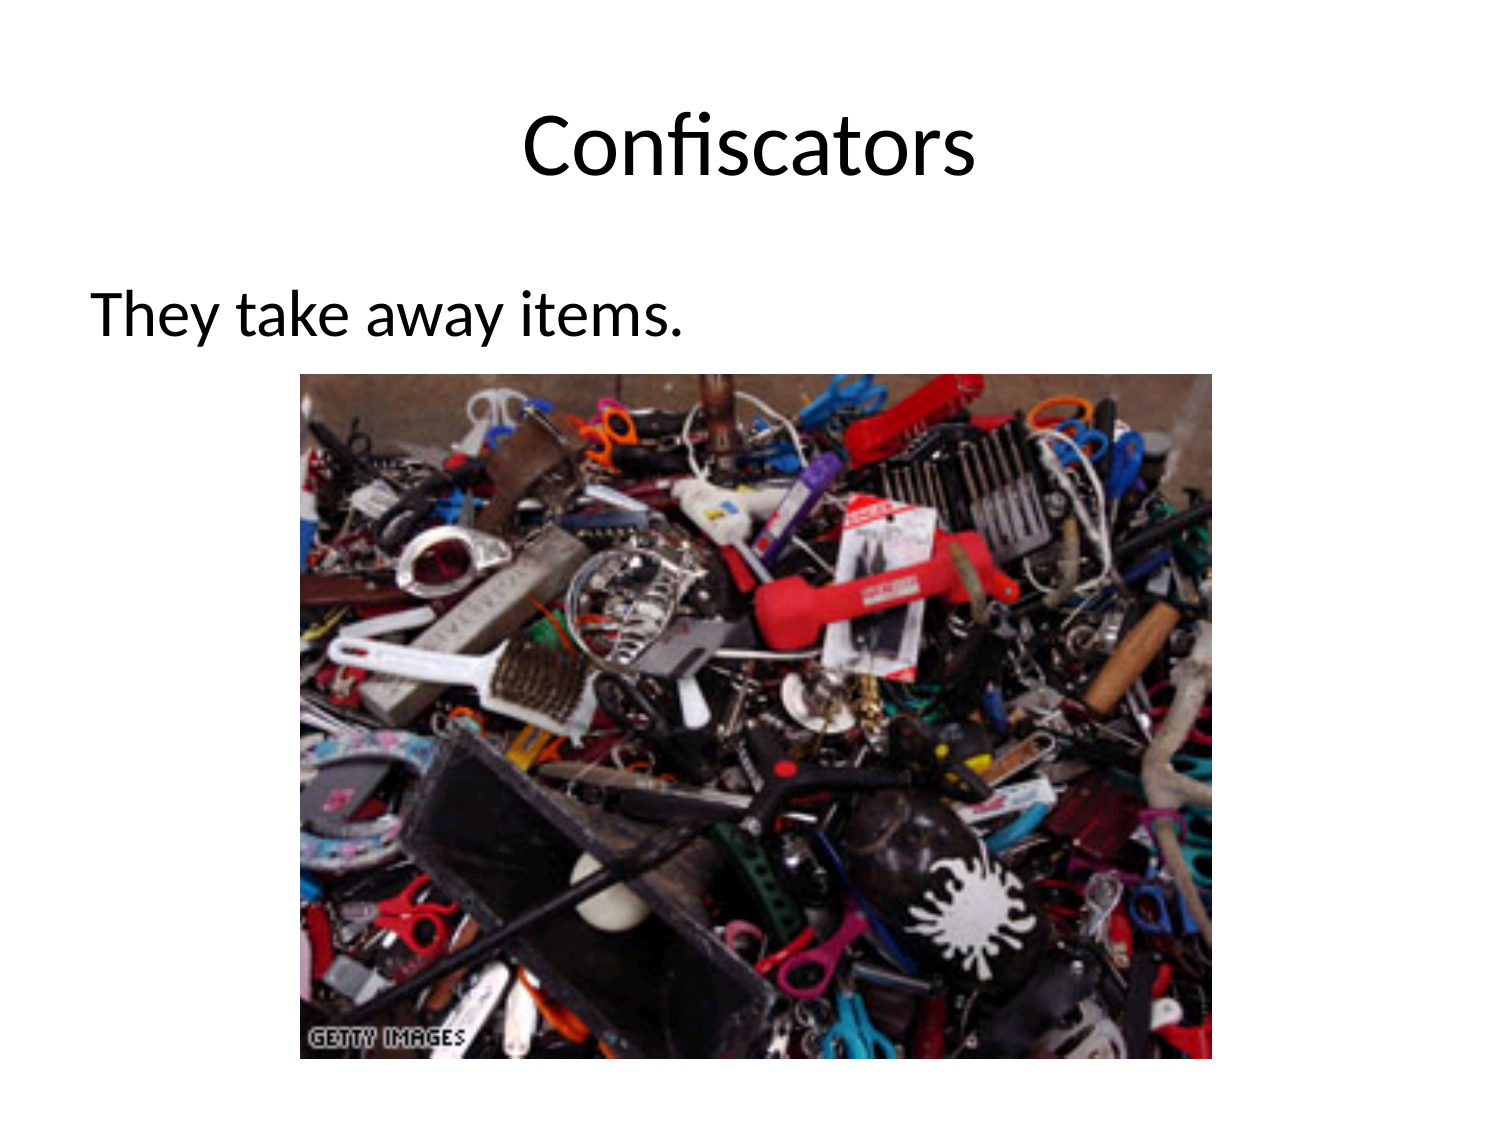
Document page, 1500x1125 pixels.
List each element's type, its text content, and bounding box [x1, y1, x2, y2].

picture [299, 374, 1212, 1059]
list They take away items. [75, 262, 1425, 1005]
title Confiscators [75, 45, 1425, 233]
